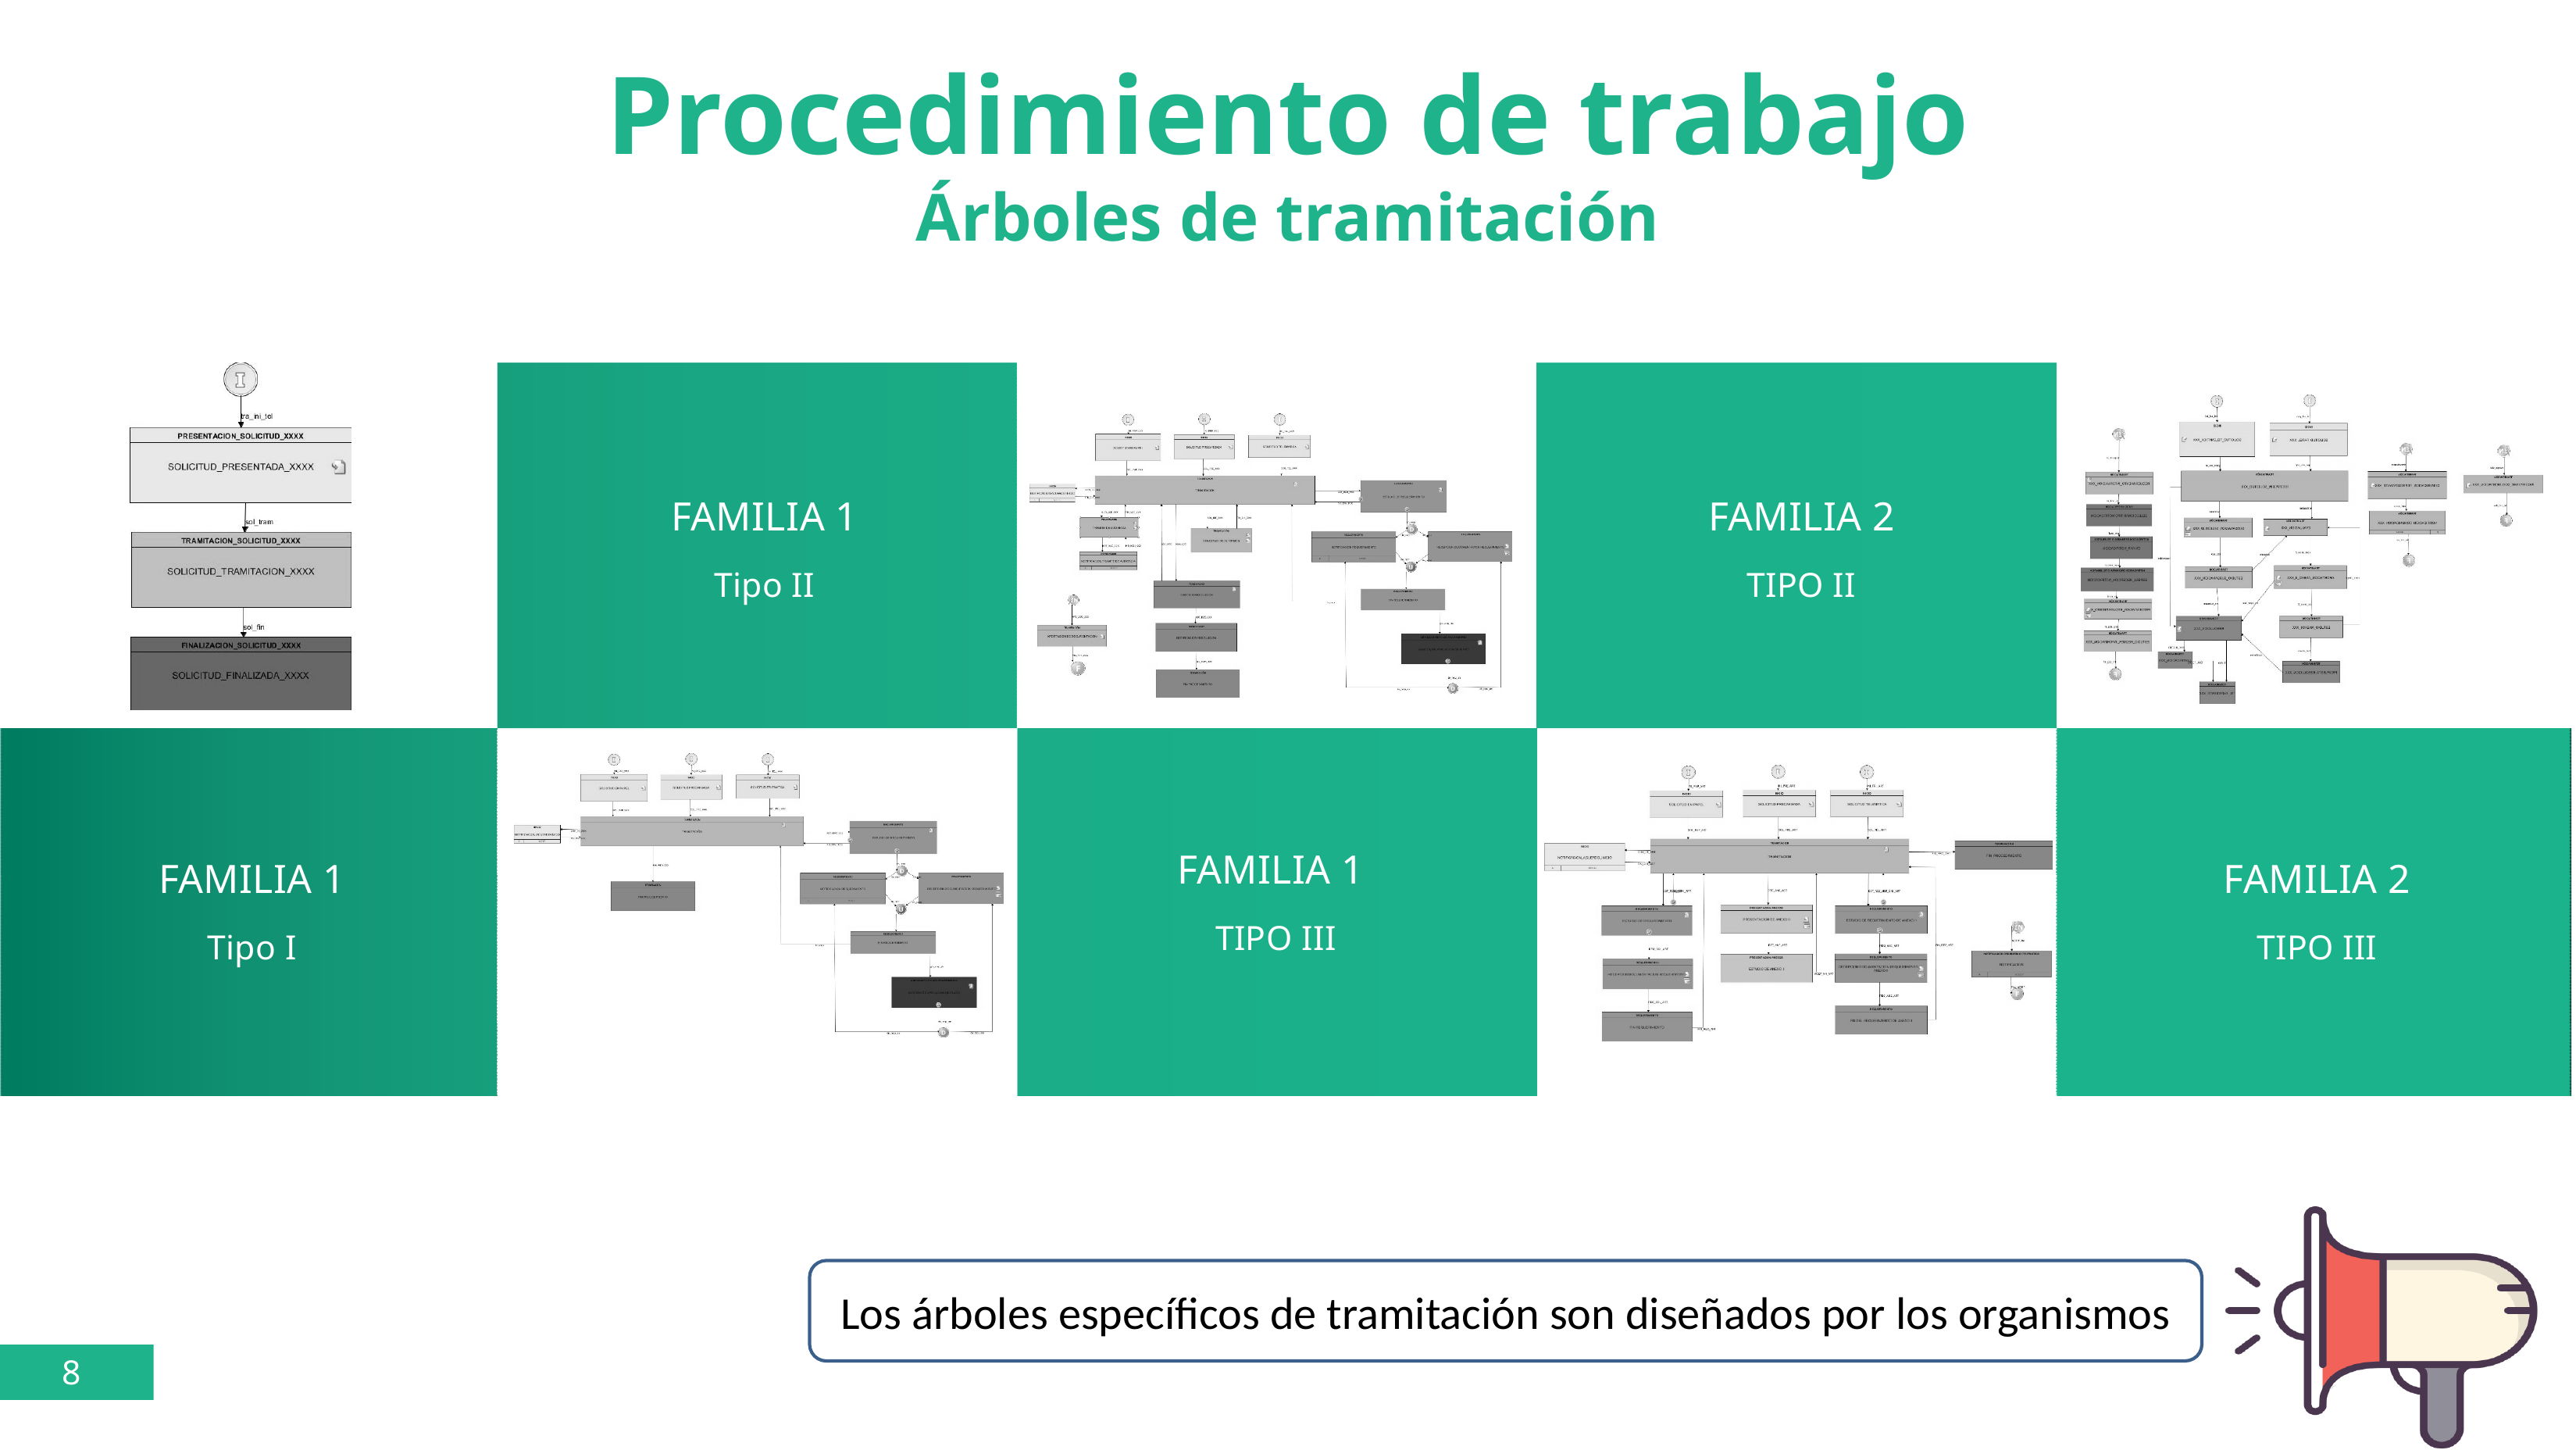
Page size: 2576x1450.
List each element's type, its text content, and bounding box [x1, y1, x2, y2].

text_box FAMILIA 1 Tipo I [118, 828, 376, 967]
text_box [0, 362, 2572, 1096]
text_box Los árboles específicos de tramitación son diseñados por los organismos [808, 1259, 2204, 1363]
text_box FAMILIA 1 Tipo II [630, 466, 888, 605]
text_box FAMILIA 1 TIPO III [1142, 819, 1399, 957]
picture [1029, 413, 1512, 698]
picture [514, 752, 1004, 1038]
text_box Procedimiento de trabajo Árboles de tramitación [0, 41, 2576, 260]
picture [1543, 765, 2053, 1042]
text_box FAMILIA 2 TIPO III [2183, 828, 2441, 967]
slide_number 8 [41, 1351, 112, 1394]
picture [130, 362, 351, 710]
picture [2225, 1205, 2539, 1449]
text_box FAMILIA 2 TIPO II [1668, 466, 1925, 605]
text_box [0, 1345, 154, 1400]
picture [2081, 395, 2543, 704]
